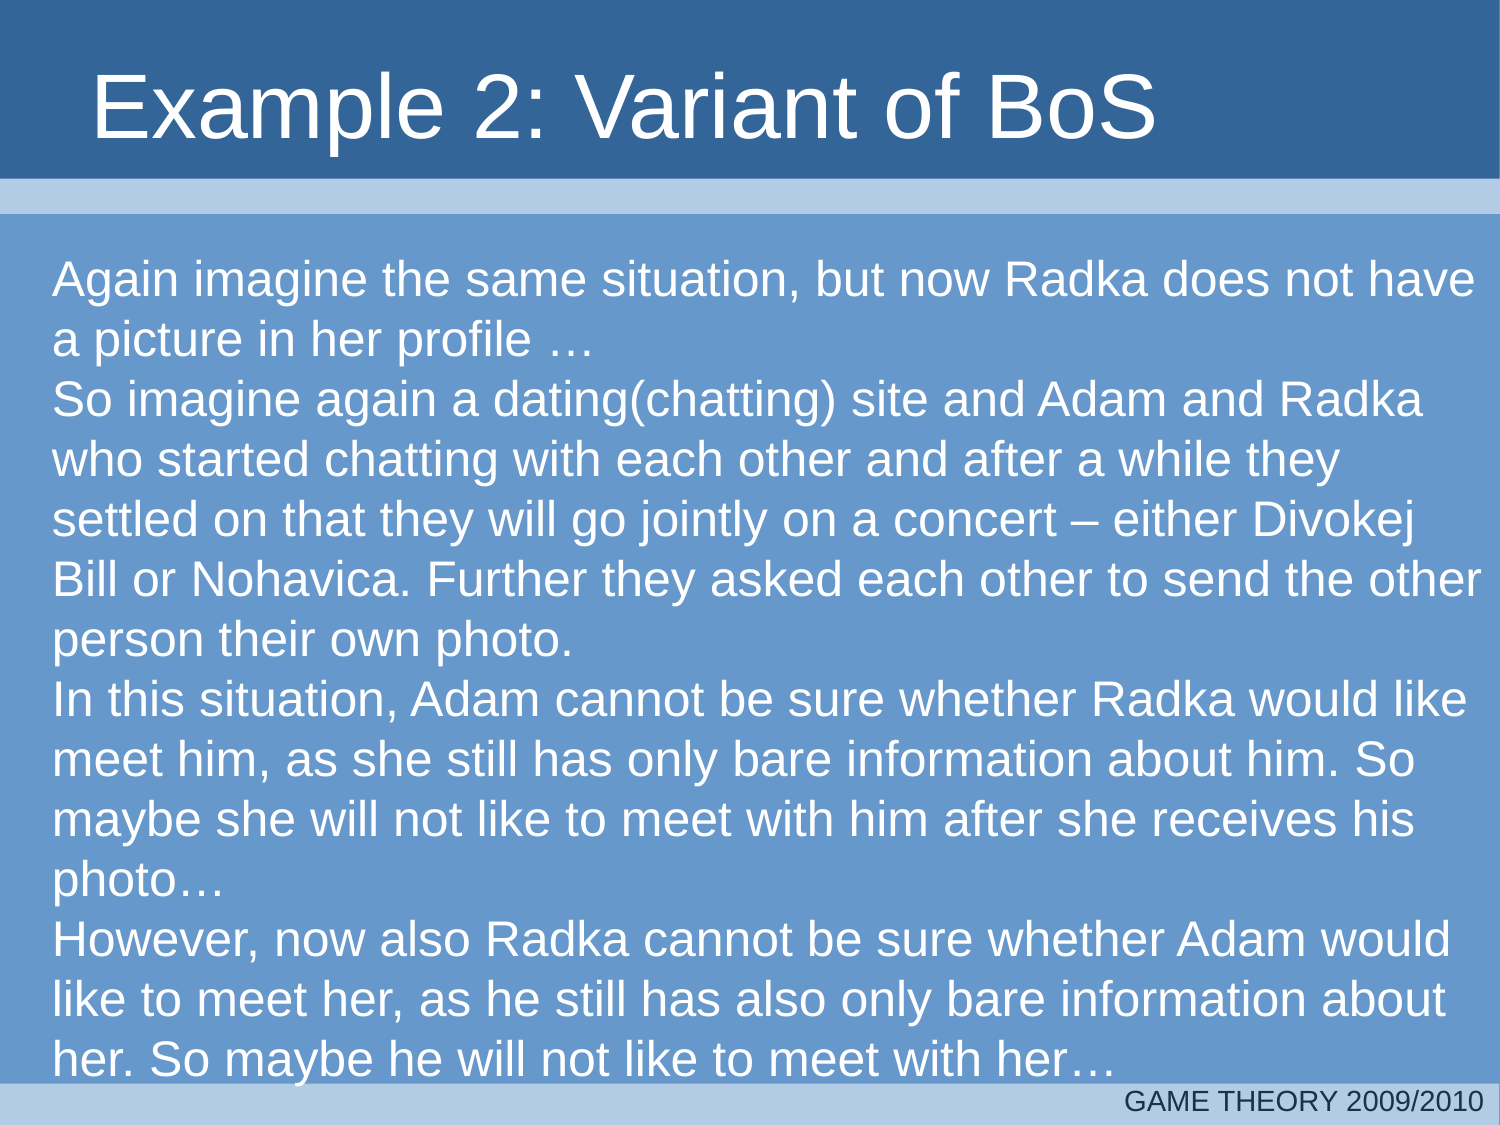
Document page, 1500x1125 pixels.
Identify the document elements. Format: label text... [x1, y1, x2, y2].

text_box GAME THEORY 2009/2010 [1109, 1094, 1500, 1125]
text_box Again imagine the same situation, but now Radka does not have a picture in her profile … So imagine again a dating(chatting) site and Adam and Radka who started chatting with each other and after a while they settled on that they will go jointly on a concert – either Divokej Bill or Nohavica. Further they asked each other to send the other person their own photo. In this situation, Adam cannot be sure whether Radka would like meet him, as she still has only bare information about him. So maybe she will not like to meet with him after she receives his photo… However, now also Radka cannot be sure whether Adam would like to meet her, as he still has also only bare information about her. So maybe he will not like to meet with her… [37, 238, 1500, 1094]
title Example 2: Variant of BoS [74, 42, 1436, 162]
